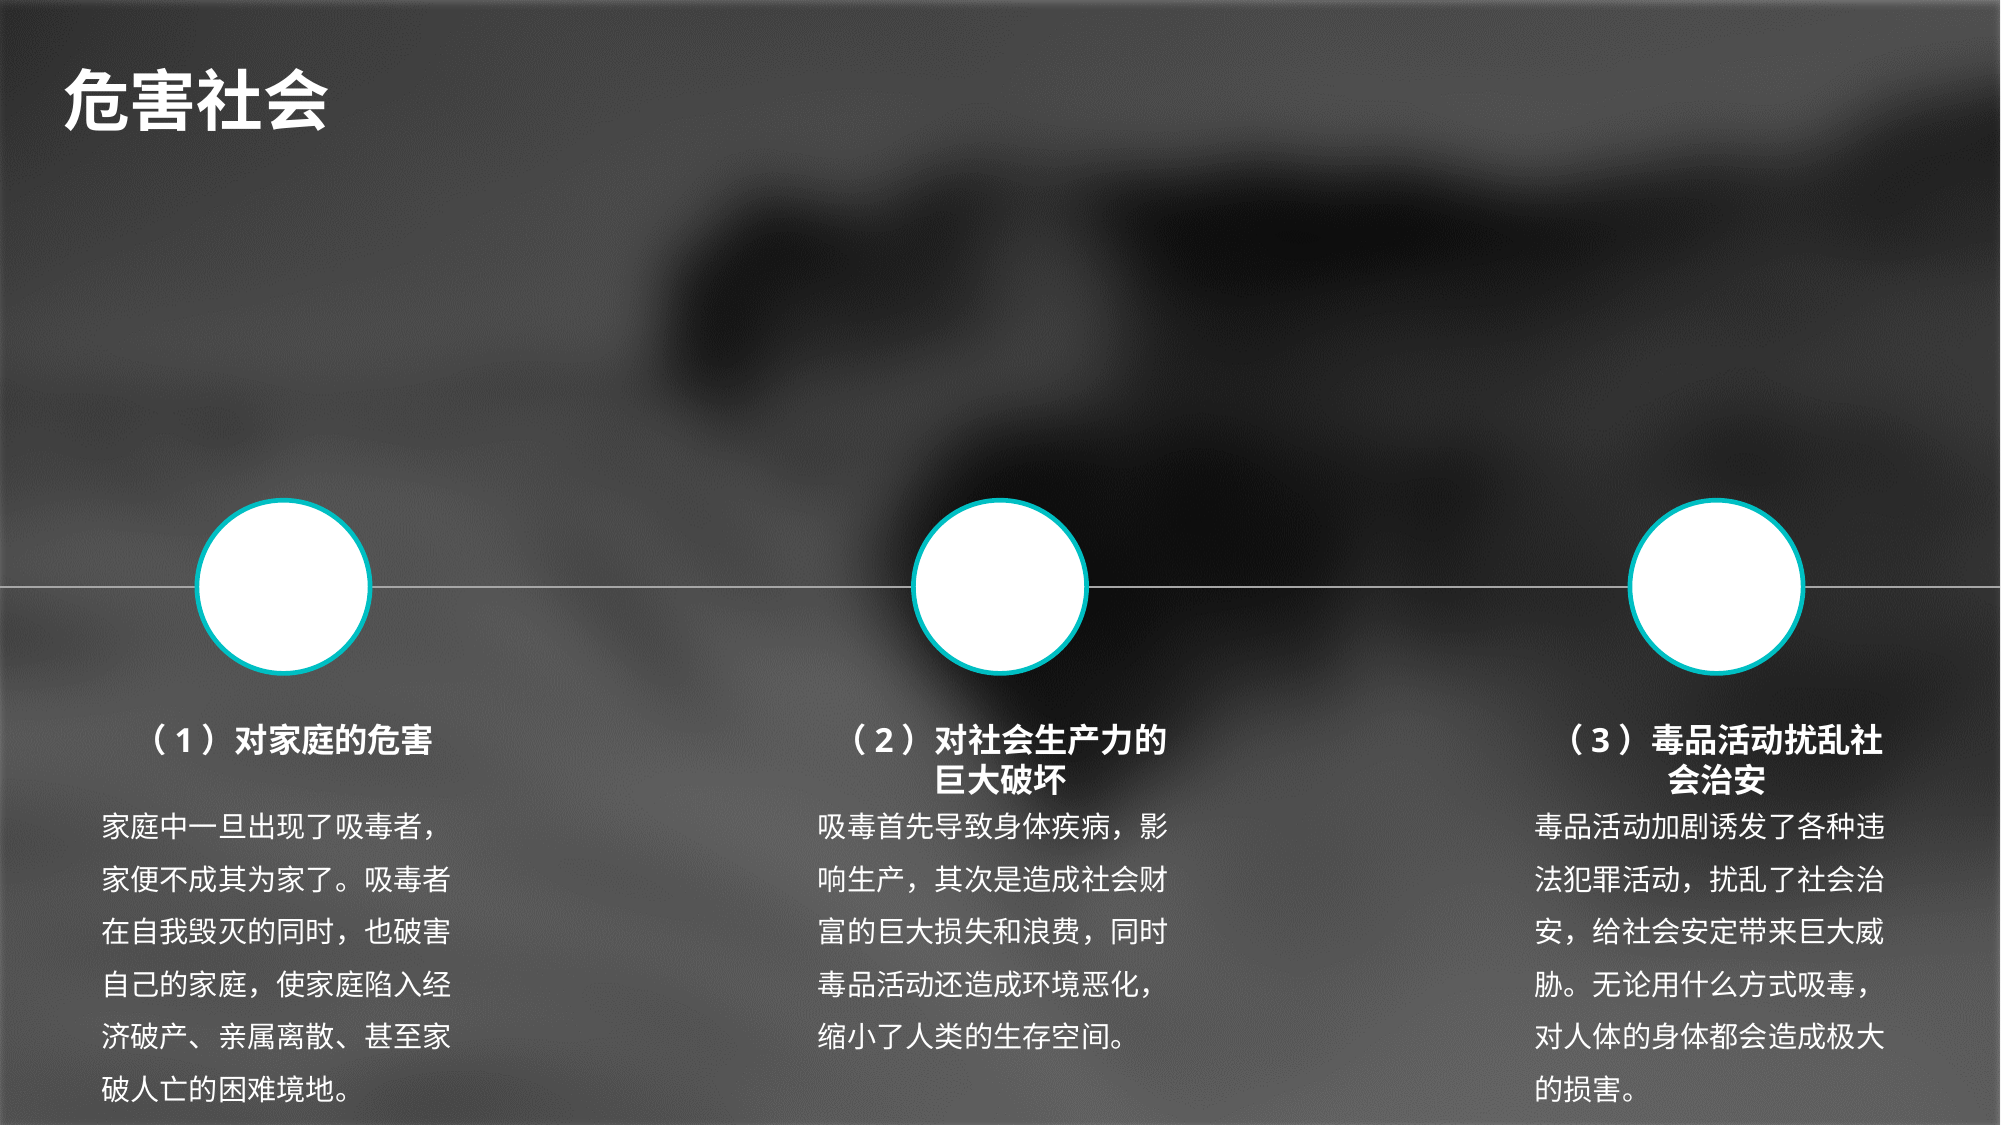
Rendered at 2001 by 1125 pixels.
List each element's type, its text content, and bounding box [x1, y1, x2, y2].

text_box [1628, 598, 1805, 676]
picture [0, 0, 2001, 1125]
text_box [1627, 498, 1806, 586]
text_box （1）对家庭的危害 [86, 711, 482, 767]
text_box 吸毒首先导致身体疾病，影响生产，其次是造成社会财富的巨大损失和浪费，同时毒品活动还造成环境恶化，缩小了人类的生存空间。 [803, 806, 1198, 1061]
text_box [911, 498, 1089, 586]
text_box 毒品活动加剧诱发了各种违法犯罪活动，扰乱了社会治安，给社会安定带来巨大威胁。无论用什么方式吸毒，对人体的身体都会造成极大的损害。 [1519, 806, 1915, 1114]
text_box （3）毒品活动扰乱社会治安 [1519, 711, 1915, 806]
text_box [912, 598, 1088, 676]
text_box 家庭中一旦出现了吸毒者，家便不成其为家了。吸毒者在自我毁灭的同时，也破害自己的家庭，使家庭陷入经济破产、亲属离散、甚至家破人亡的困难境地。 [86, 783, 482, 1114]
text_box [194, 498, 373, 586]
text_box [195, 598, 372, 676]
list 危害社会 [48, 51, 1000, 148]
text_box （2）对社会生产力的巨大破坏 [803, 711, 1198, 806]
